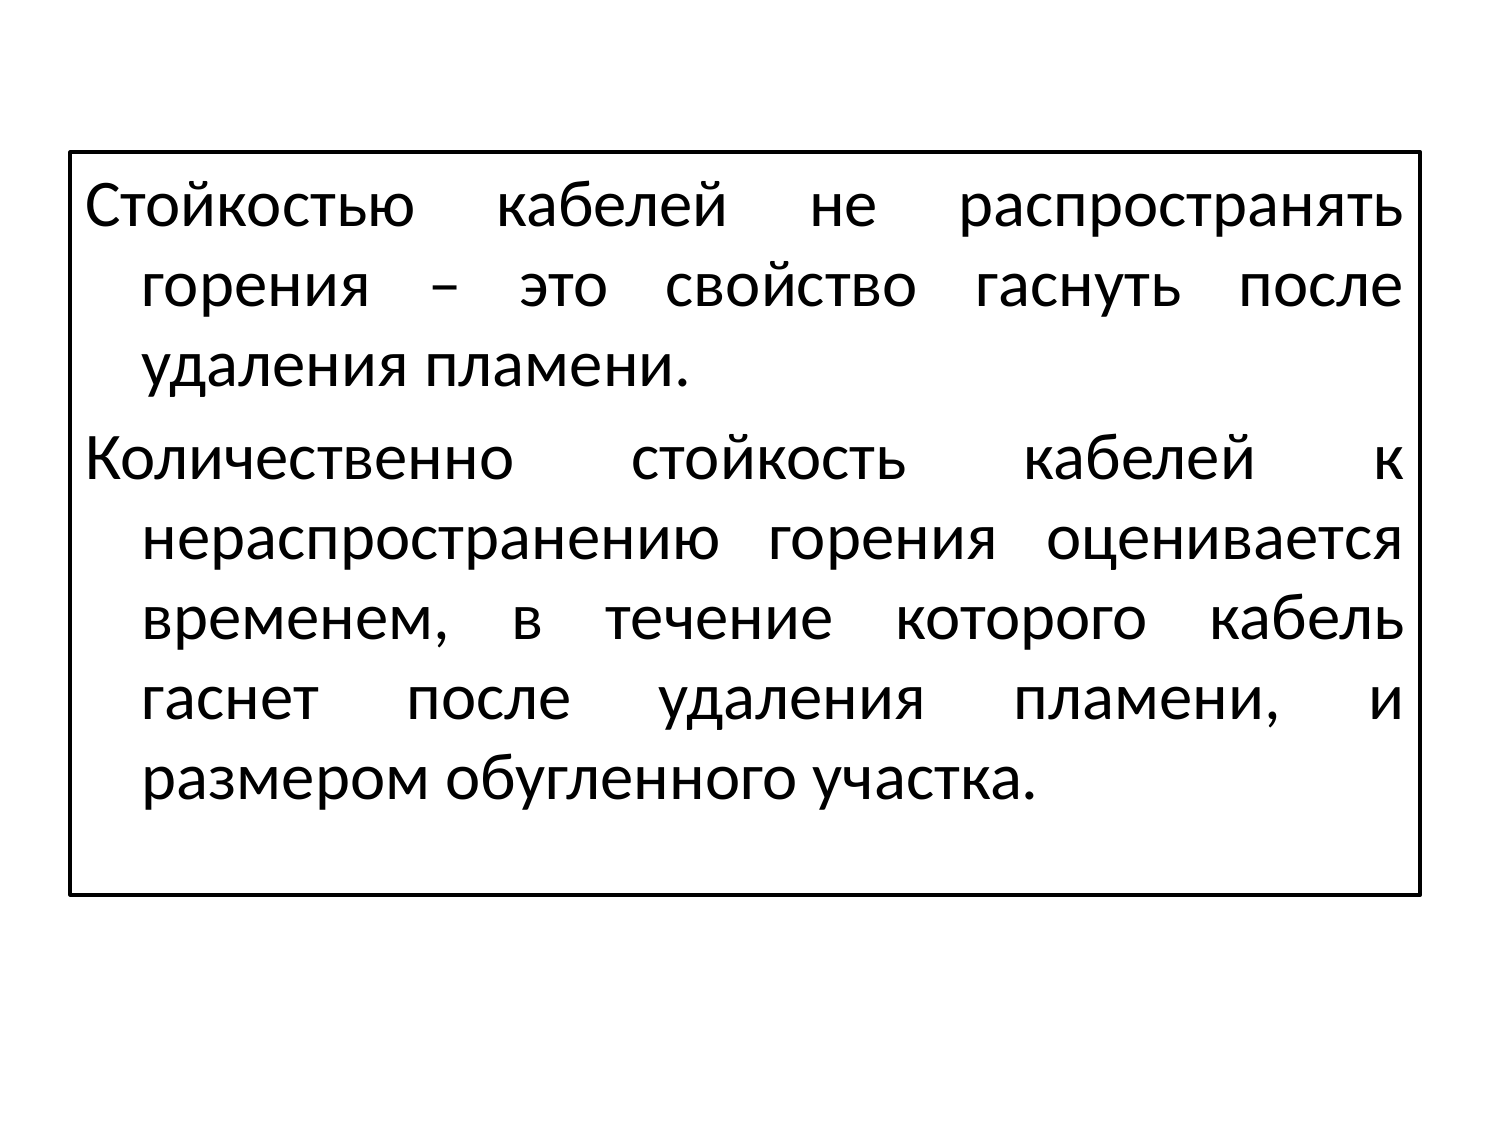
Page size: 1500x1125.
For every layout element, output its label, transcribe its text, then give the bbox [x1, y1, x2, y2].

title [75, 45, 1425, 233]
list Стойкостью кабелей не распространять горения – это свойство гаснуть после удаления пламени. Количественно стойкость кабелей к нераспространению горения оценивается временем, в течение которого кабель гаснет после удаления пламени, и размером обугленного участка. [68, 150, 1422, 897]
